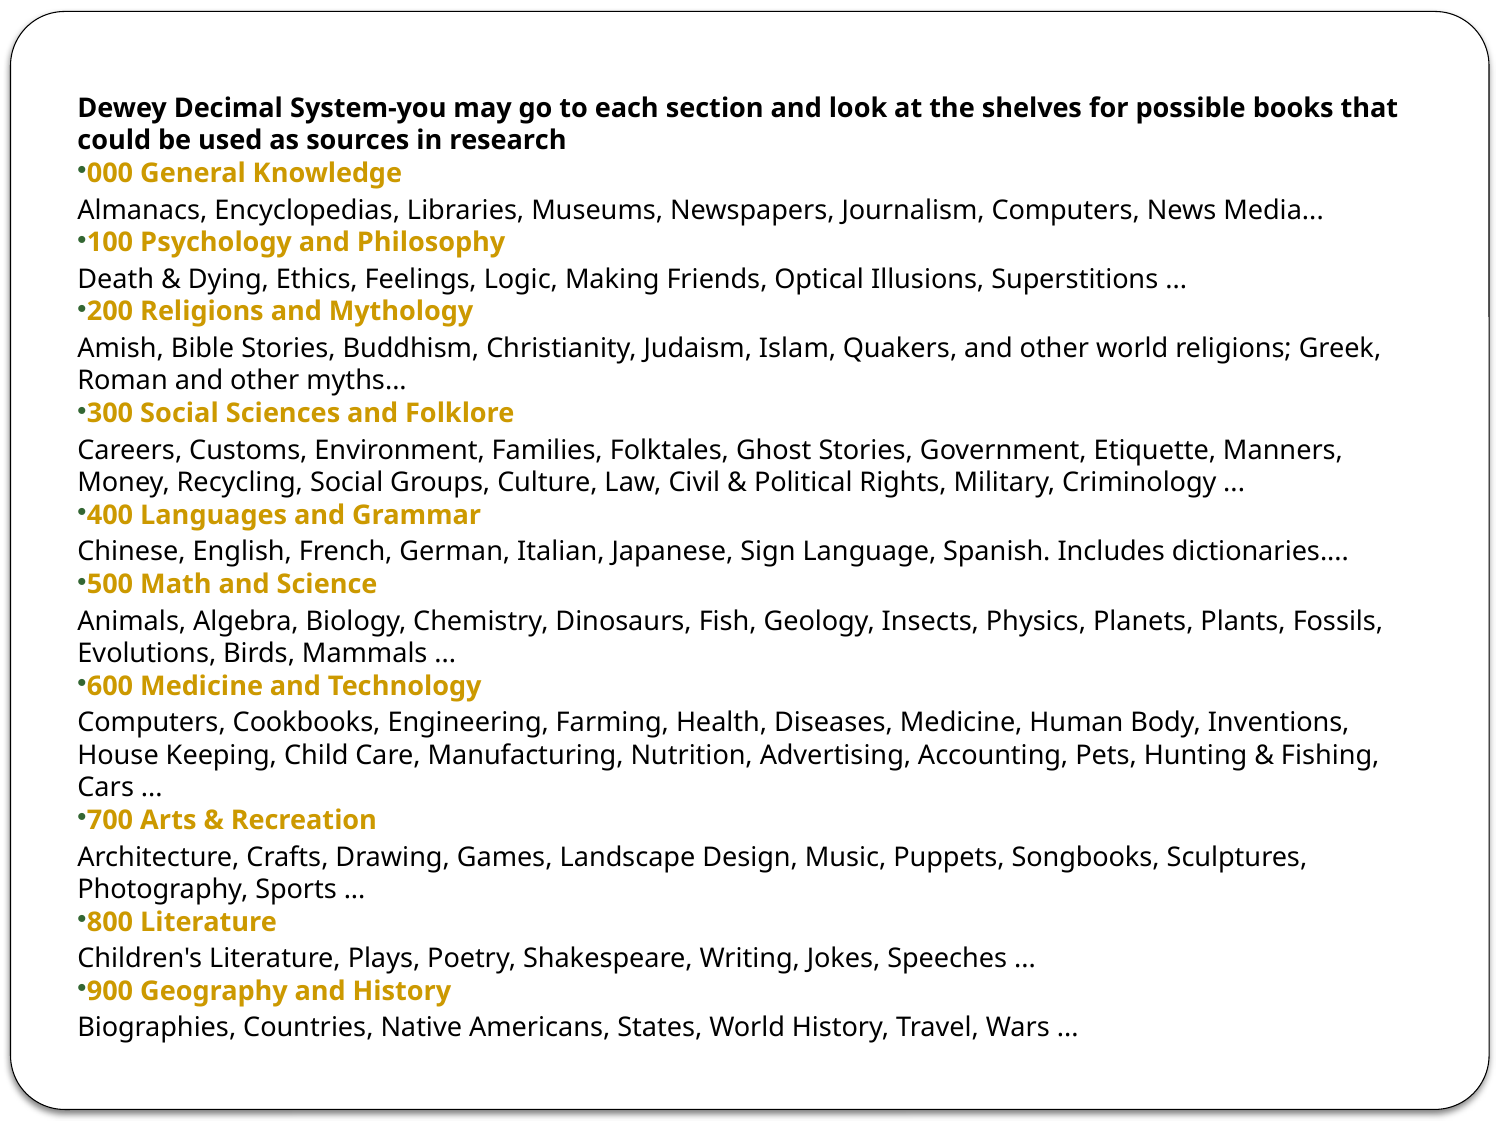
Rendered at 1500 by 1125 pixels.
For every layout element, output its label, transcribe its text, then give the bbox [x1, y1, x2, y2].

text_box Dewey Decimal System-you may go to each section and look at the shelves for possible books that could be used as sources in research 000 General Knowledge Almanacs, Encyclopedias, Libraries, Museums, Newspapers, Journalism, Computers, News Media... 100 Psychology and Philosophy Death & Dying, Ethics, Feelings, Logic, Making Friends, Optical Illusions, Superstitions ... 200 Religions and Mythology Amish, Bible Stories, Buddhism, Christianity, Judaism, Islam, Quakers, and other world religions; Greek, Roman and other myths... 300 Social Sciences and Folklore Careers, Customs, Environment, Families, Folktales, Ghost Stories, Government, Etiquette, Manners, Money, Recycling, Social Groups, Culture, Law, Civil & Political Rights, Military, Criminology ... 400 Languages and Grammar Chinese, English, French, German, Italian, Japanese, Sign Language, Spanish. Includes dictionaries.... 500 Math and Science Animals, Algebra, Biology, Chemistry, Dinosaurs, Fish, Geology, Insects, Physics, Planets, Plants, Fossils, Evolutions, Birds, Mammals ... 600 Medicine and Technology Computers, Cookbooks, Engineering, Farming, Health, Diseases, Medicine, Human Body, Inventions, House Keeping, Child Care, Manufacturing, Nutrition, Advertising, Accounting, Pets, Hunting & Fishing, Cars ... 700 Arts & Recreation Architecture, Crafts, Drawing, Games, Landscape Design, Music, Puppets, Songbooks, Sculptures, Photography, Sports ... 800 Literature Children's Literature, Plays, Poetry, Shakespeare, Writing, Jokes, Speeches ... 900 Geography and History Biographies, Countries, Native Americans, States, World History, Travel, Wars ... [62, 82, 1438, 1050]
